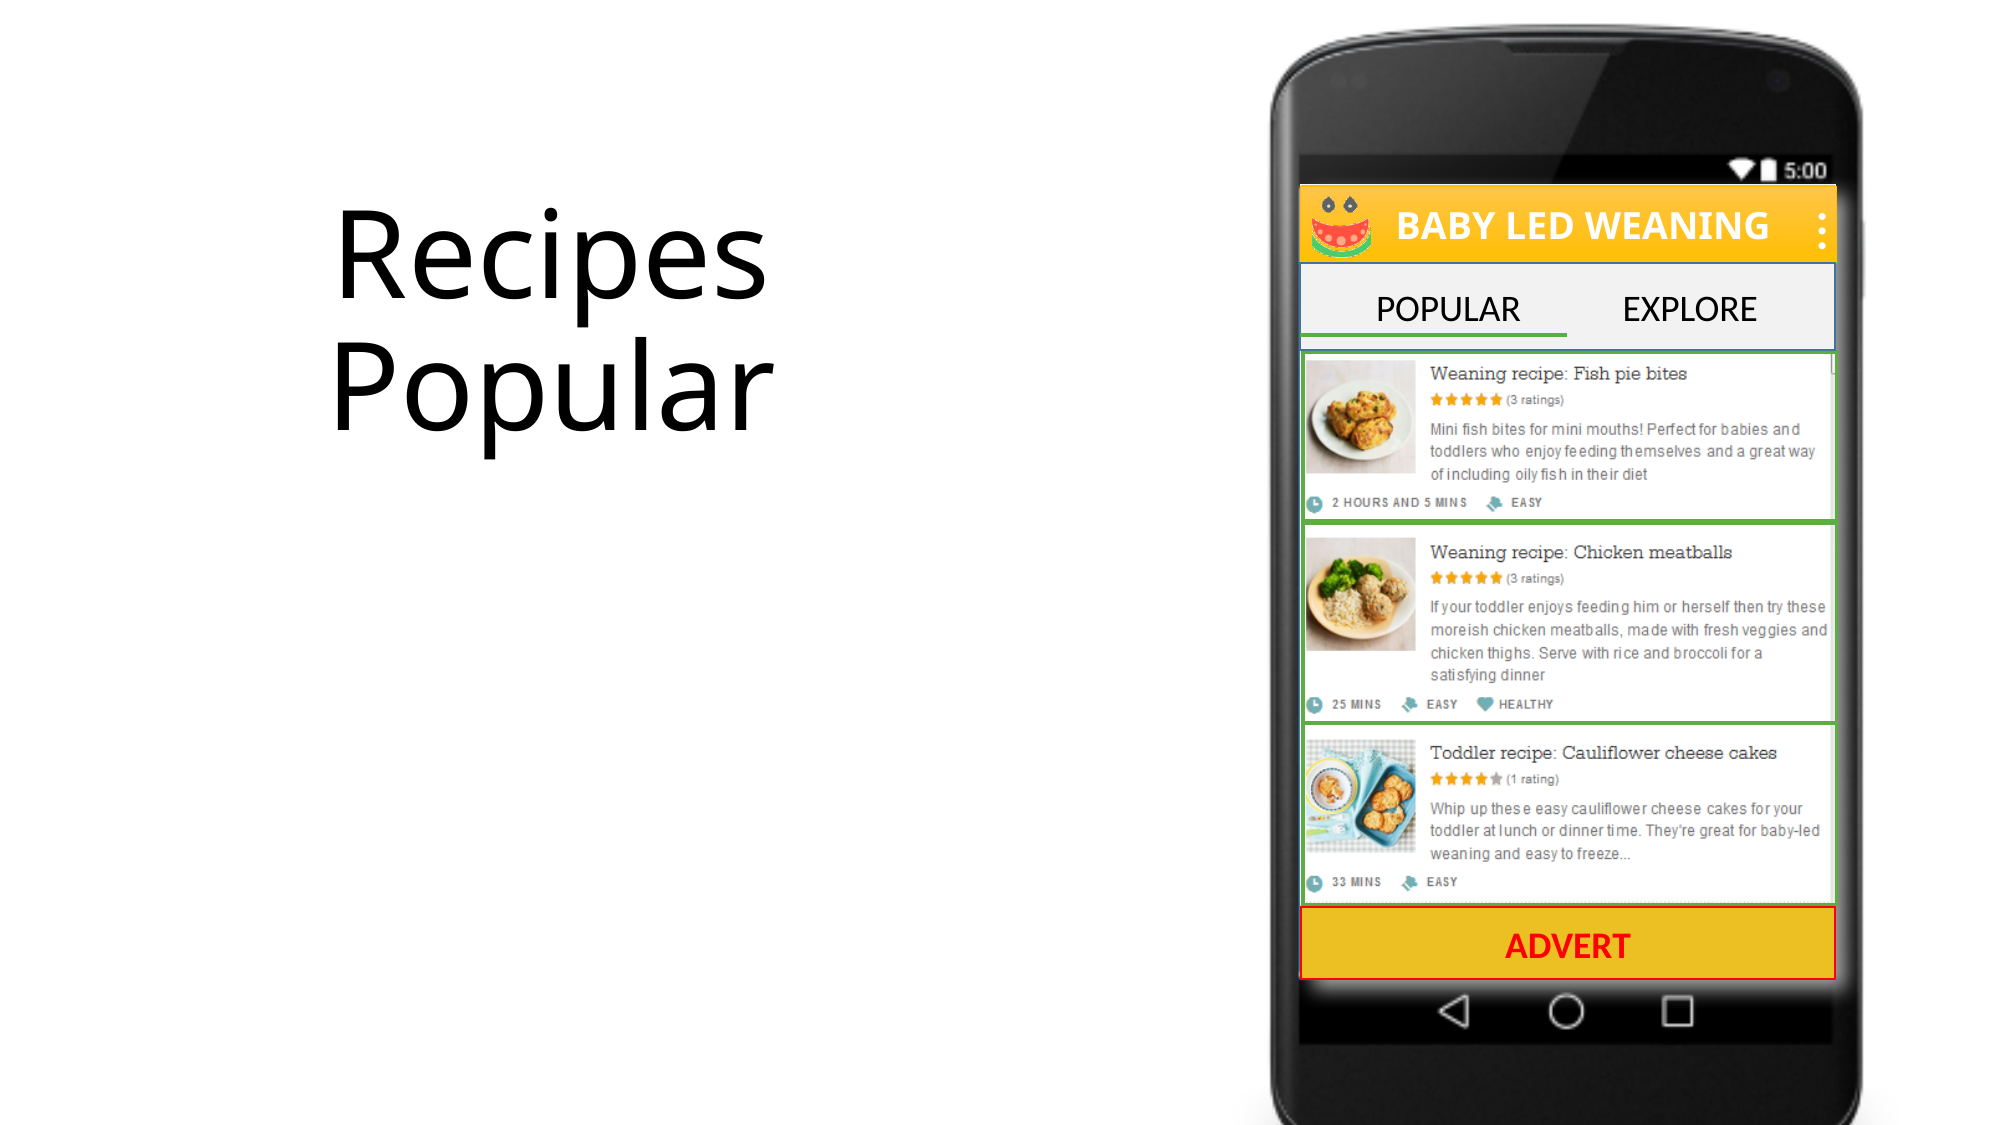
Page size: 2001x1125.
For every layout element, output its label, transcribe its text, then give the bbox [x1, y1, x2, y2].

title Recipes Popular [249, 184, 853, 465]
picture [1300, 354, 1836, 904]
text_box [1300, 186, 1837, 263]
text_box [1133, 0, 1913, 1125]
